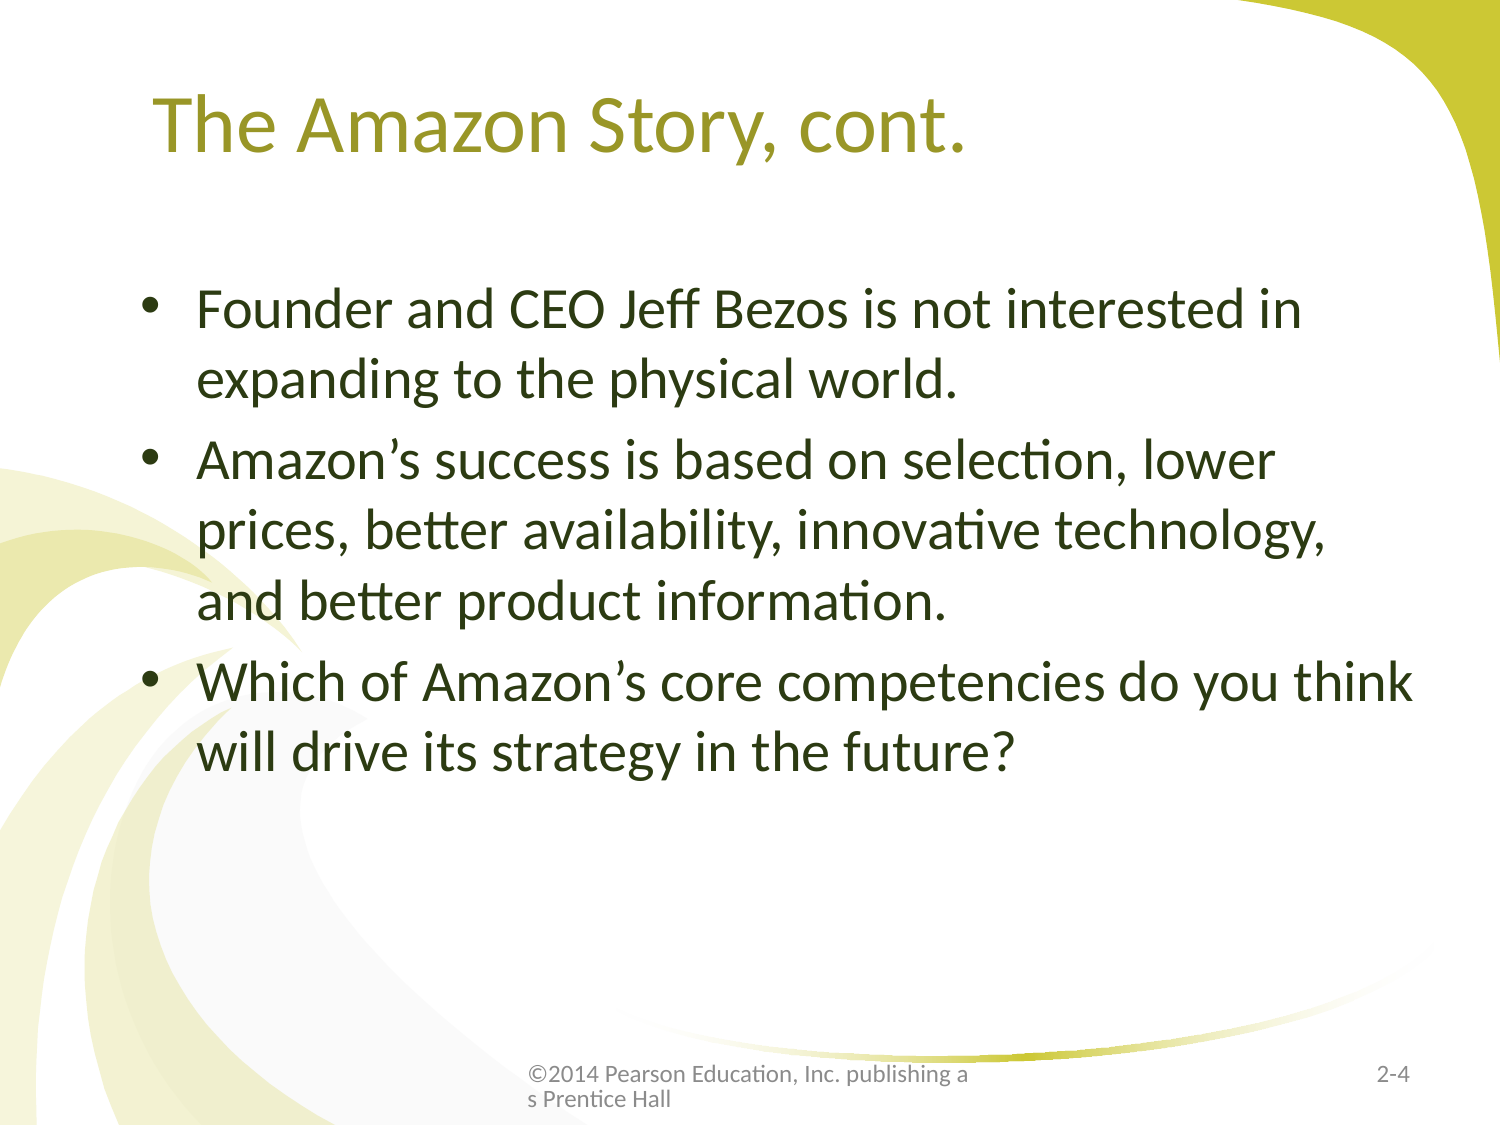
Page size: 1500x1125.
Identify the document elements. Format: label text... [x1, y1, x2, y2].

footer ©2014 Pearson Education, Inc. publishing as Prentice Hall [512, 1042, 988, 1103]
title The Amazon Story, cont. [137, 37, 1438, 200]
list Founder and CEO Jeff Bezos is not interested in expanding to the physical world. Amazon’s success is based on selection, lower prices, better availability, innovative technology, and better product information. Which of Amazon’s core competencies do you think will drive its strategy in the future? [125, 262, 1438, 1000]
slide_number 2-4 [1074, 1042, 1425, 1103]
